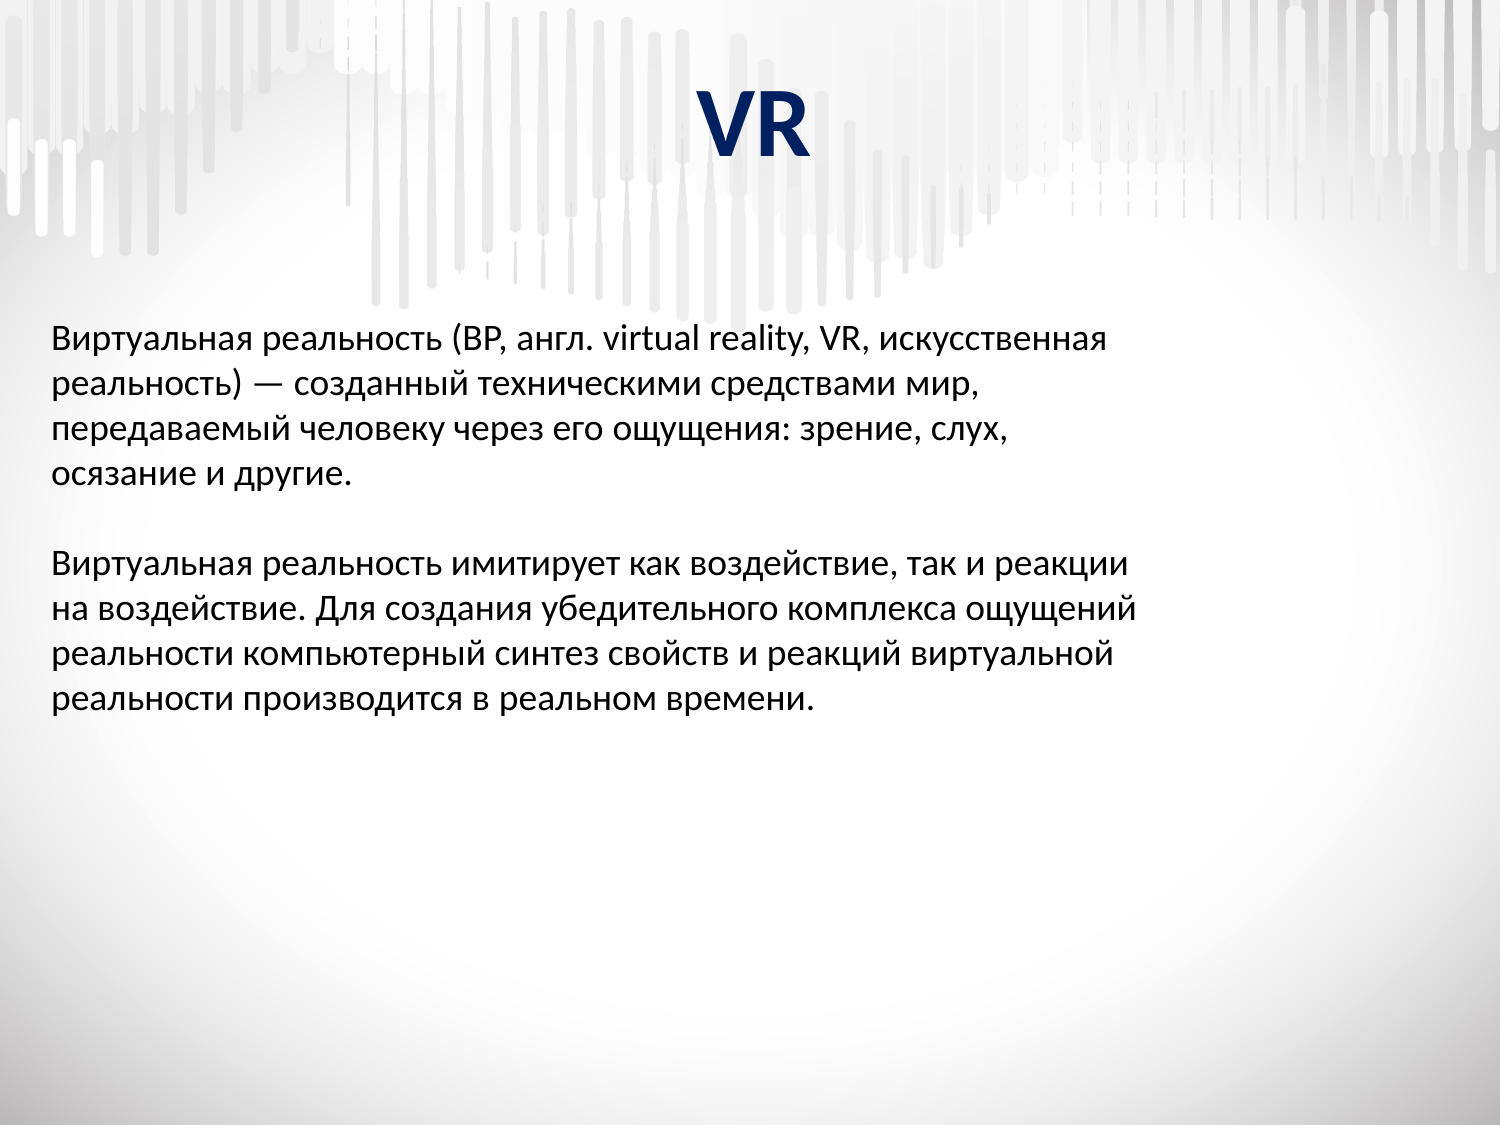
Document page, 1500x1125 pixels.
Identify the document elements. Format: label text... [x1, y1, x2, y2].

text_box Виртуальная реальность (ВР, англ. virtual reality, VR, искусственная реальность) — созданный техническими средствами мир, передаваемый человеку через его ощущения: зрение, слух, осязание и другие. Виртуальная реальность имитирует как воздействие, так и реакции на воздействие. Для создания убедительного комплекса ощущений реальности компьютерный синтез свойств и реакций виртуальной реальности производится в реальном времени. [36, 305, 1175, 725]
picture [0, 0, 1500, 1125]
title VR [107, 58, 1402, 190]
